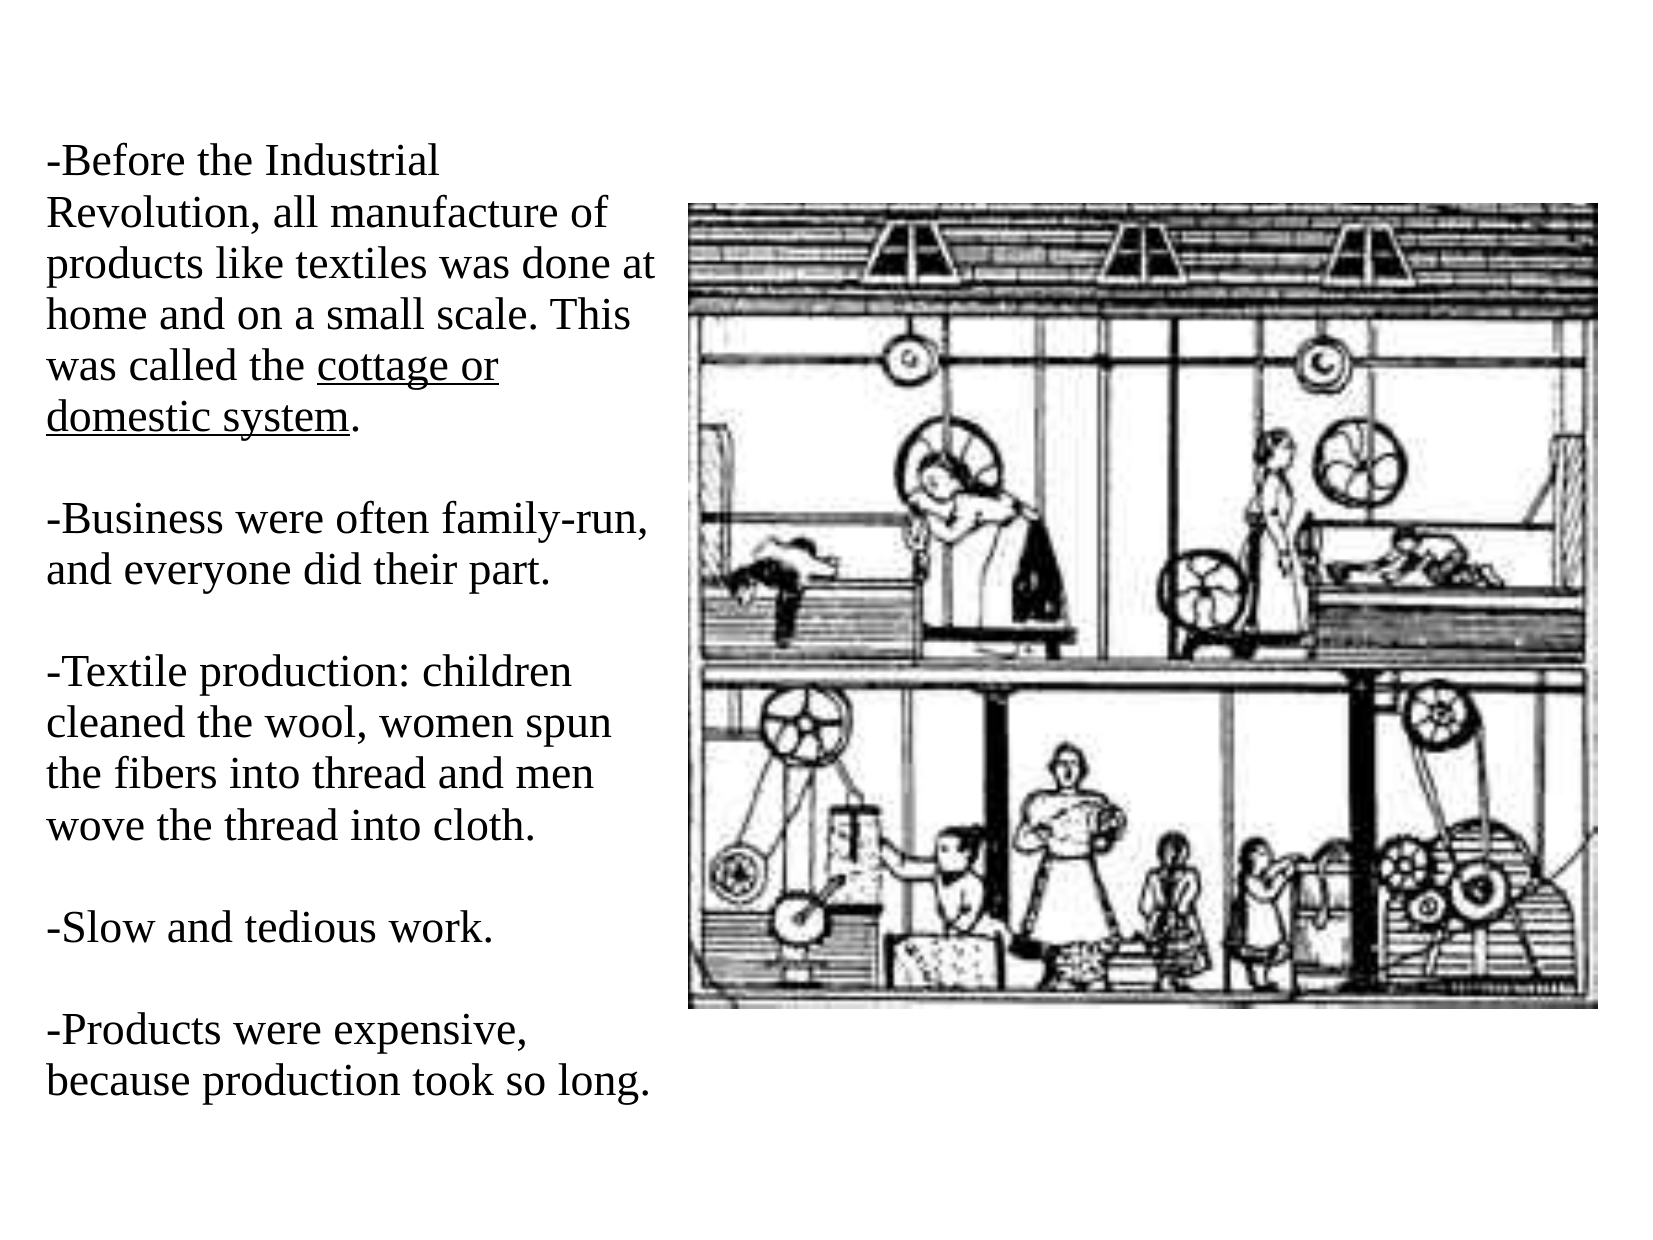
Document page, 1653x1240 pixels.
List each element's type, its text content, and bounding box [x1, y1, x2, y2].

text_box -Before the Industrial Revolution, all manufacture of products like textiles was done at home and on a small scale. This was called the cottage or domestic system. -Business were often family-run, and everyone did their part. -Textile production: children cleaned the wool, women spun the fibers into thread and men wove the thread into cloth. -Slow and tedious work. -Products were expensive, because production took so long. [29, 126, 675, 1165]
picture [688, 202, 1598, 1010]
